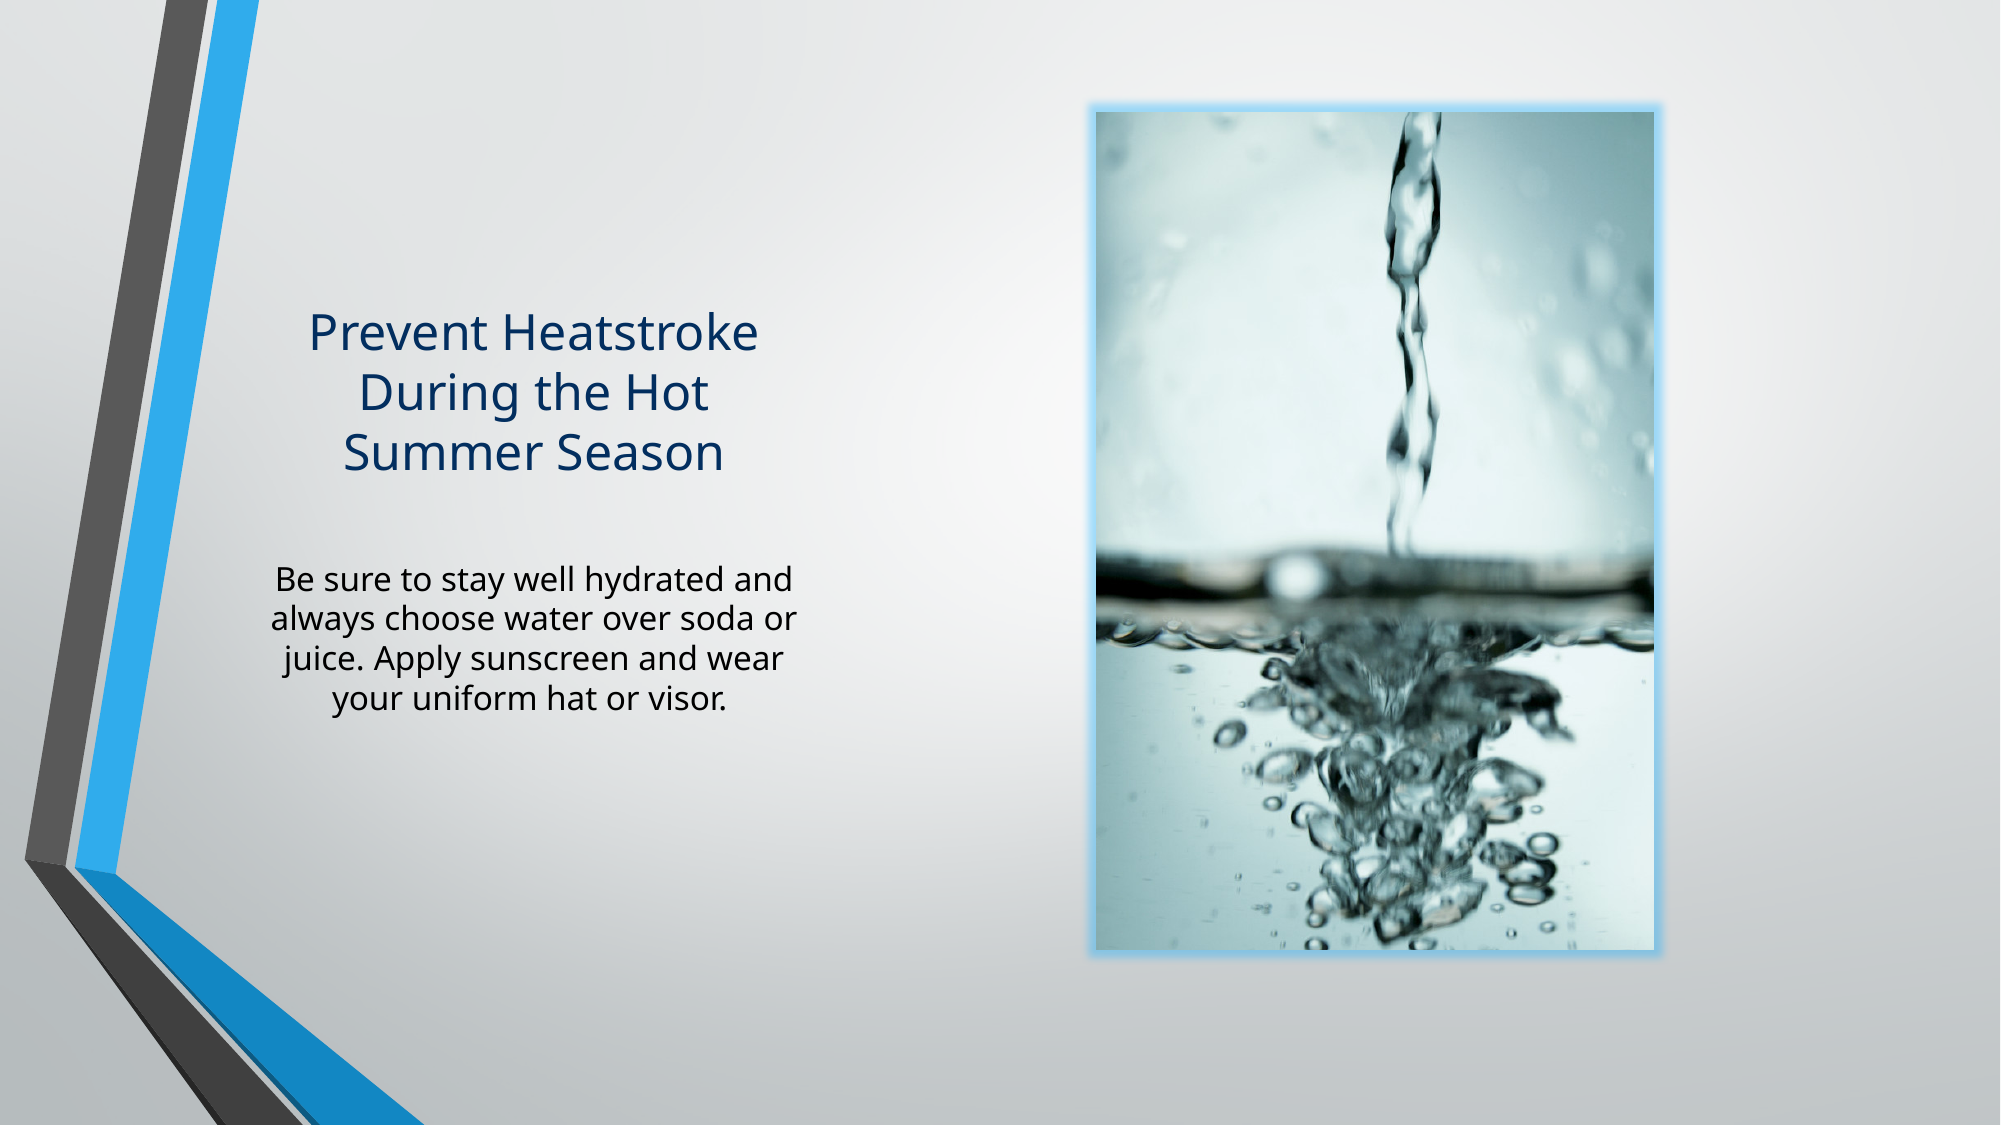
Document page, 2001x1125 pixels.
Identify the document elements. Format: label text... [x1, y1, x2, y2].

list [1096, 112, 1654, 951]
title Prevent Heatstroke During the Hot Summer Season [243, 262, 826, 487]
list Be sure to stay well hydrated and always choose water over soda or juice. Apply sunscreen and wear your uniform hat or visor. [243, 487, 826, 788]
